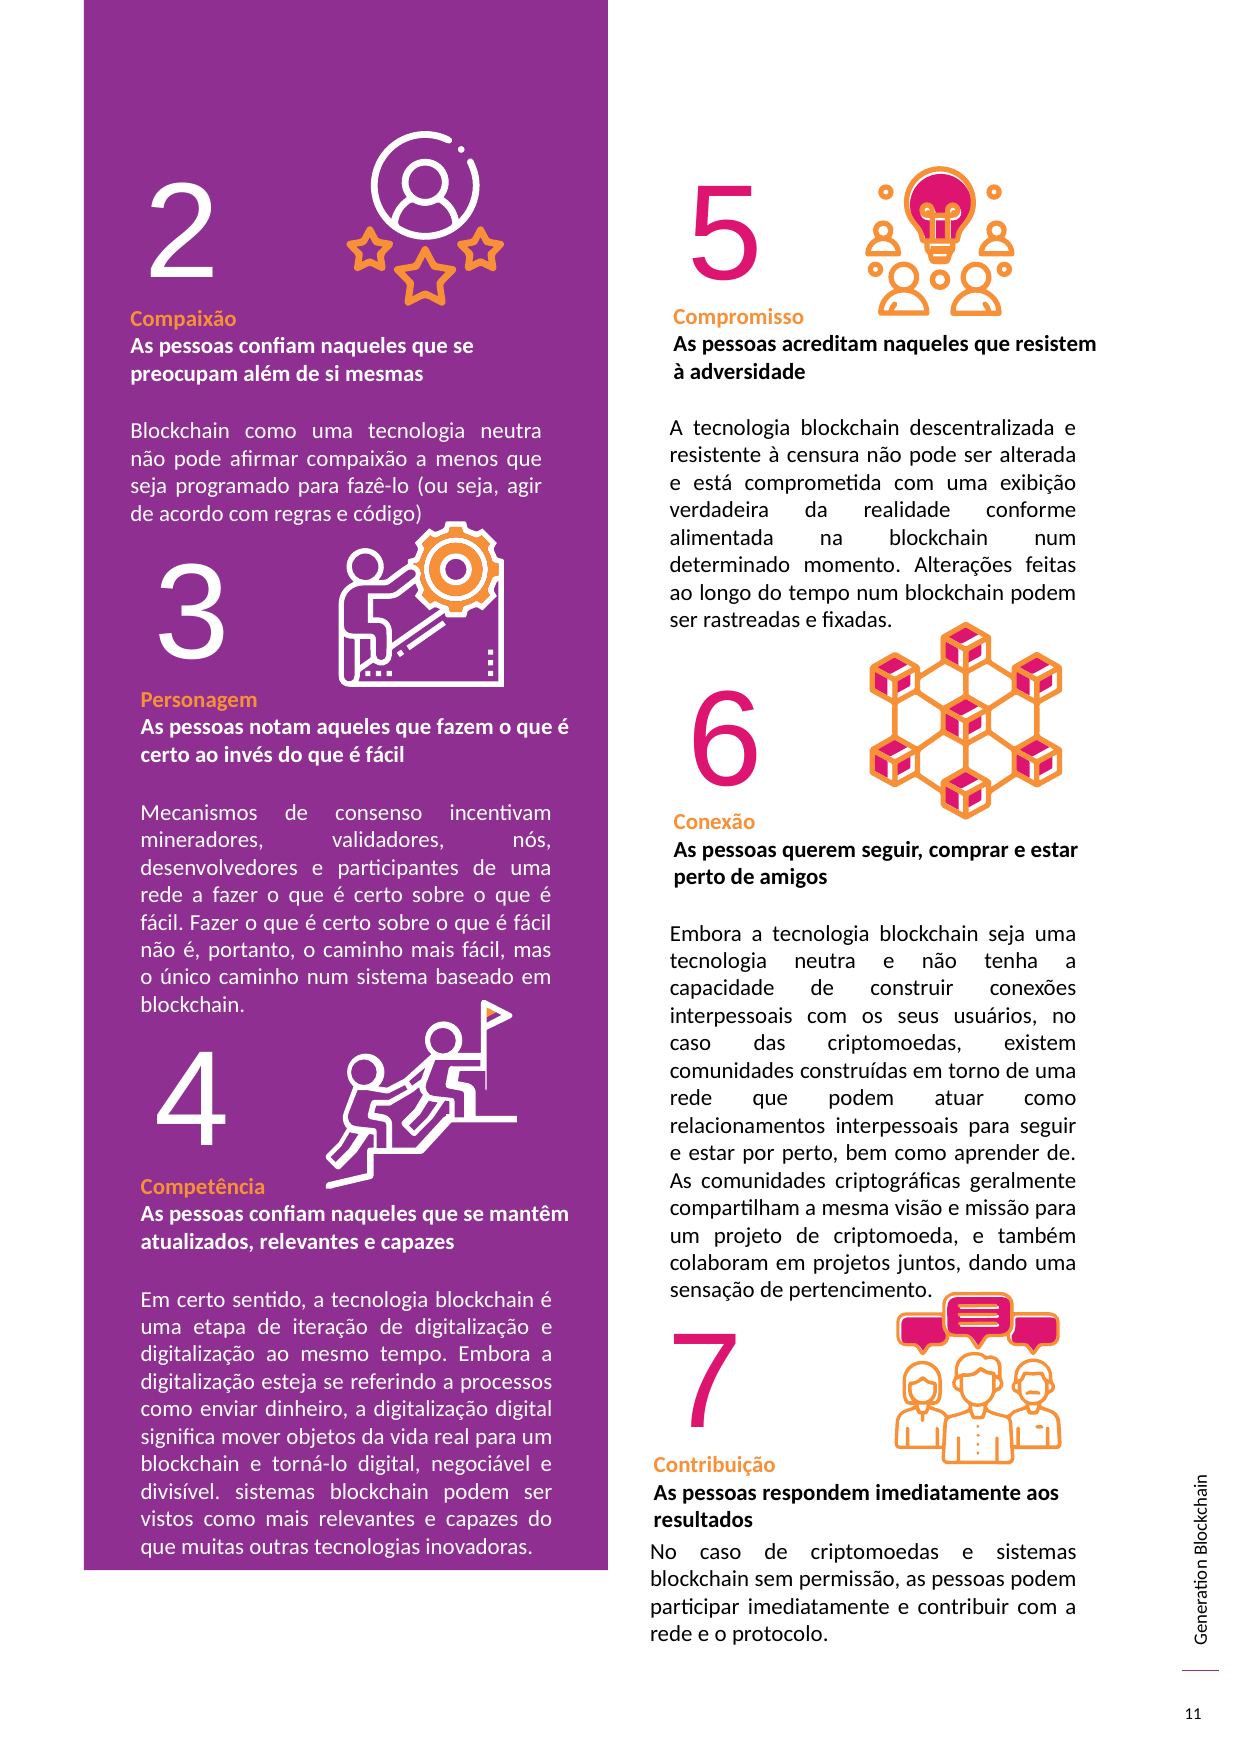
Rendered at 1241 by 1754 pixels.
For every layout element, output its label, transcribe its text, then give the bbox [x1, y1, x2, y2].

text_box 5 [672, 136, 781, 314]
text_box Mecanismos de consenso incentivam mineradores, validadores, nós, desenvolvedores e participantes de uma rede a fazer o que é certo sobre o que é fácil. Fazer o que é certo sobre o que é fácil não é, portanto, o caminho mais fácil, mas o único caminho num sistema baseado em blockchain. [125, 789, 567, 893]
text_box Compromisso As pessoas acreditam naqueles que resistem à adversidade [658, 293, 1121, 397]
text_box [865, 166, 1015, 316]
text_box Embora a tecnologia blockchain seja uma tecnologia neutra e não tenha a capacidade de construir conexões interpessoais com os seus usuários, no caso das criptomoedas, existem comunidades construídas em torno de uma rede que podem atuar como relacionamentos interpessoais para seguir e estar por perto, bem como aprender de. As comunidades criptográficas geralmente compartilham a mesma visão e missão para um projeto de criptomoeda, e também colaboram em projetos juntos, dando uma sensação de pertencimento. [655, 910, 1092, 1226]
text_box 3 [140, 516, 248, 694]
text_box Conexão As pessoas querem seguir, comprar e estar perto de amigos [658, 799, 1121, 903]
text_box 7 [653, 1285, 761, 1463]
slide_number 46 [1169, 1674, 1231, 1751]
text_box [869, 621, 1063, 820]
text_box Compaixão As pessoas confiam naqueles que se preocupam além de si mesmas [115, 295, 578, 399]
text_box Em certo sentido, a tecnologia blockchain é uma etapa de iteração de digitalização e digitalização ao mesmo tempo. Embora a digitalização esteja se referindo a processos como enviar dinheiro, a digitalização digital significa mover objetos da vida real para um blockchain e torná-lo digital, negociável e divisível. sistemas blockchain podem ser vistos como mais relevantes e capazes do que muitas outras tecnologias inovadoras. [125, 1276, 568, 1380]
text_box No caso de criptomoedas e sistemas blockchain sem permissão, as pessoas podem participar imediatamente e contribuir com a rede e o protocolo. [635, 1529, 1092, 1656]
text_box 2 [129, 134, 238, 313]
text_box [325, 999, 517, 1189]
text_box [346, 131, 505, 306]
text_box 4 [140, 1002, 248, 1181]
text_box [894, 1291, 1062, 1465]
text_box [338, 521, 505, 687]
text_box Competência As pessoas confiam naqueles que se mantêm atualizados, relevantes e capazes [125, 1163, 588, 1267]
text_box Blockchain como uma tecnologia neutra não pode afirmar compaixão a menos que seja programado para fazê-lo (ou seja, agir de acordo com regras e código) [115, 408, 558, 512]
text_box Contribuição As pessoas respondem imediatamente aos resultados [639, 1442, 1101, 1546]
text_box 6 [673, 642, 781, 820]
text_box A tecnologia blockchain descentralizada e resistente à censura não pode ser alterada e está comprometida com uma exibição verdadeira da realidade conforme alimentada na blockchain num determinado momento. Alterações feitas ao longo do tempo num blockchain podem ser rastreadas e fixadas. [654, 405, 1092, 560]
text_box Personagem As pessoas notam aqueles que fazem o que é certo ao invés do que é fácil [125, 677, 588, 781]
